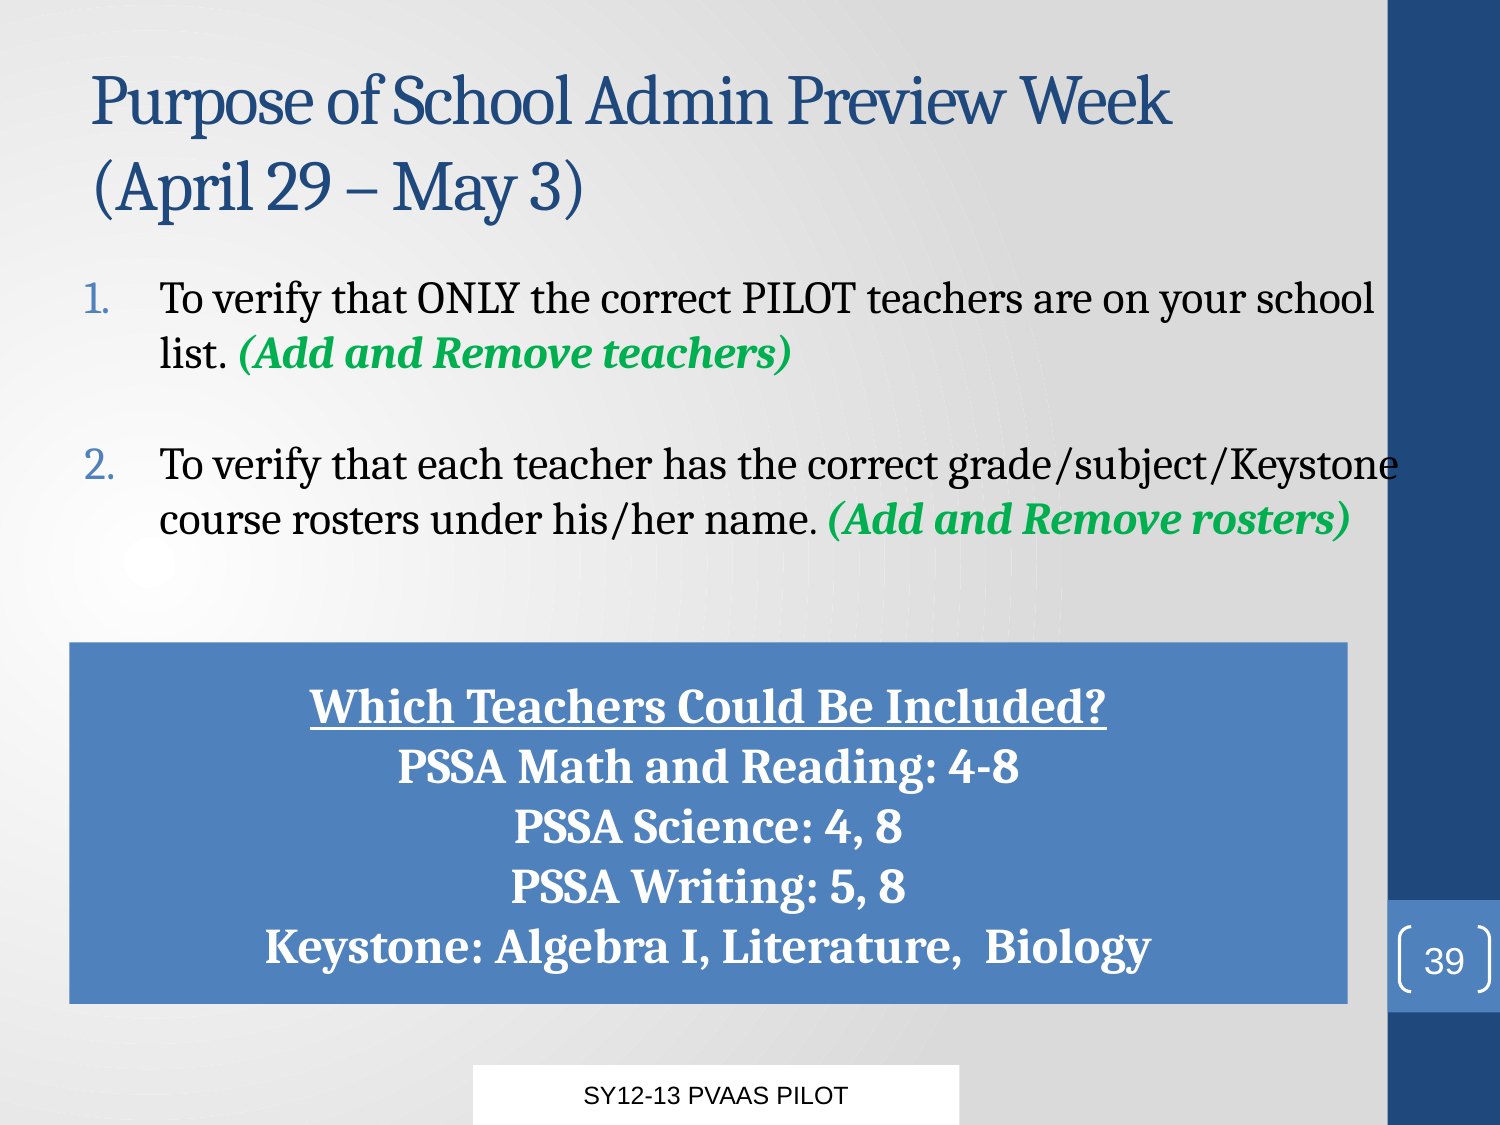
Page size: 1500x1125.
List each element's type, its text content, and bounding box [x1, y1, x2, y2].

list To verify that ONLY the correct PILOT teachers are on your school list. (Add and Remove teachers) To verify that each teacher has the correct grade/subject/Keystone course rosters under his/her name. (Add and Remove rosters) [69, 260, 1415, 708]
slide_number 39 [1397, 925, 1492, 994]
text_box Which Teachers Could Be Included? PSSA Math and Reading: 4-8 PSSA Science: 4, 8 PSSA Writing: 5, 8 Keystone: Algebra I, Literature, Biology [69, 642, 1348, 1004]
title Purpose of School Admin Preview Week (April 29 – May 3) [75, 45, 1325, 233]
footer SY12-13 PVAAS PILOT [473, 1065, 960, 1125]
